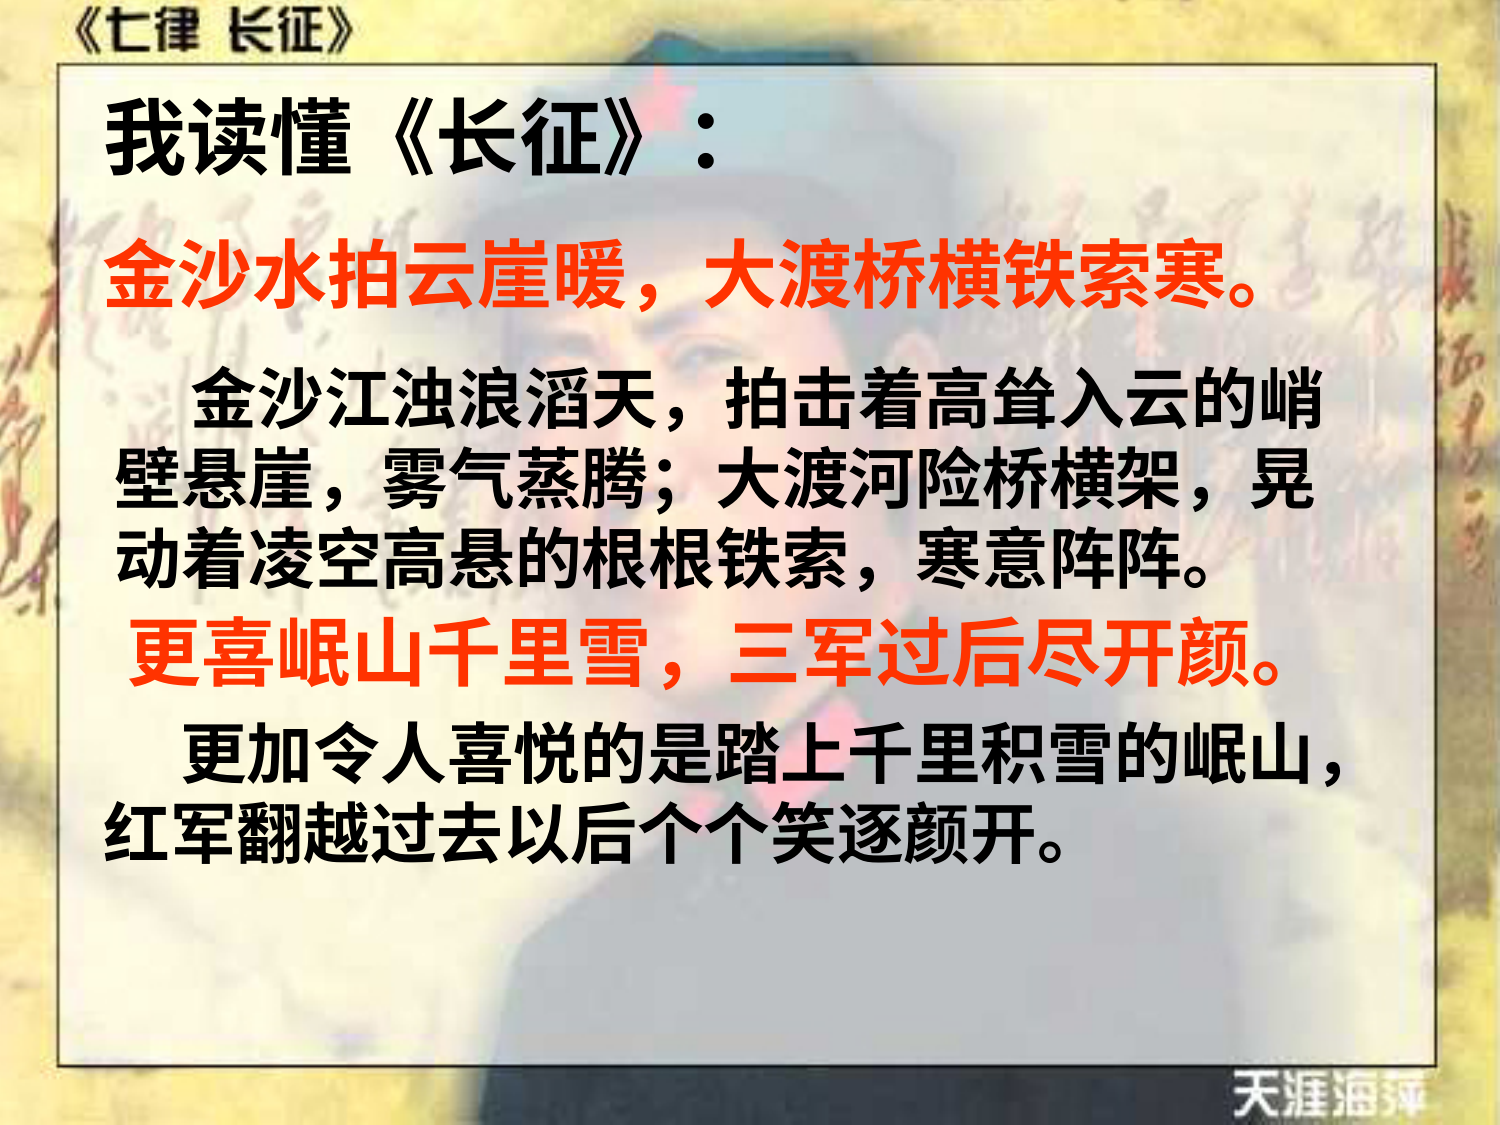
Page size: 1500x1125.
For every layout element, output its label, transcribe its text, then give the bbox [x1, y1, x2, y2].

text_box 更喜岷山千里雪，三军过后尽开颜。 [112, 597, 1500, 703]
picture [0, 0, 1500, 1125]
text_box 我读懂《长征》： [88, 78, 939, 193]
text_box 金沙水拍云崖暖，大渡桥横铁索寒。 [87, 219, 1500, 325]
text_box 金沙江浊浪滔天，拍击着高耸入云的峭壁悬崖，雾气蒸腾；大渡河险桥横架，晃动着凌空高悬的根根铁索，寒意阵阵。 [100, 349, 1341, 605]
text_box 更加令人喜悦的是踏上千里积雪的岷山，红军翻越过去以后个个笑逐颜开。 [88, 704, 1414, 959]
